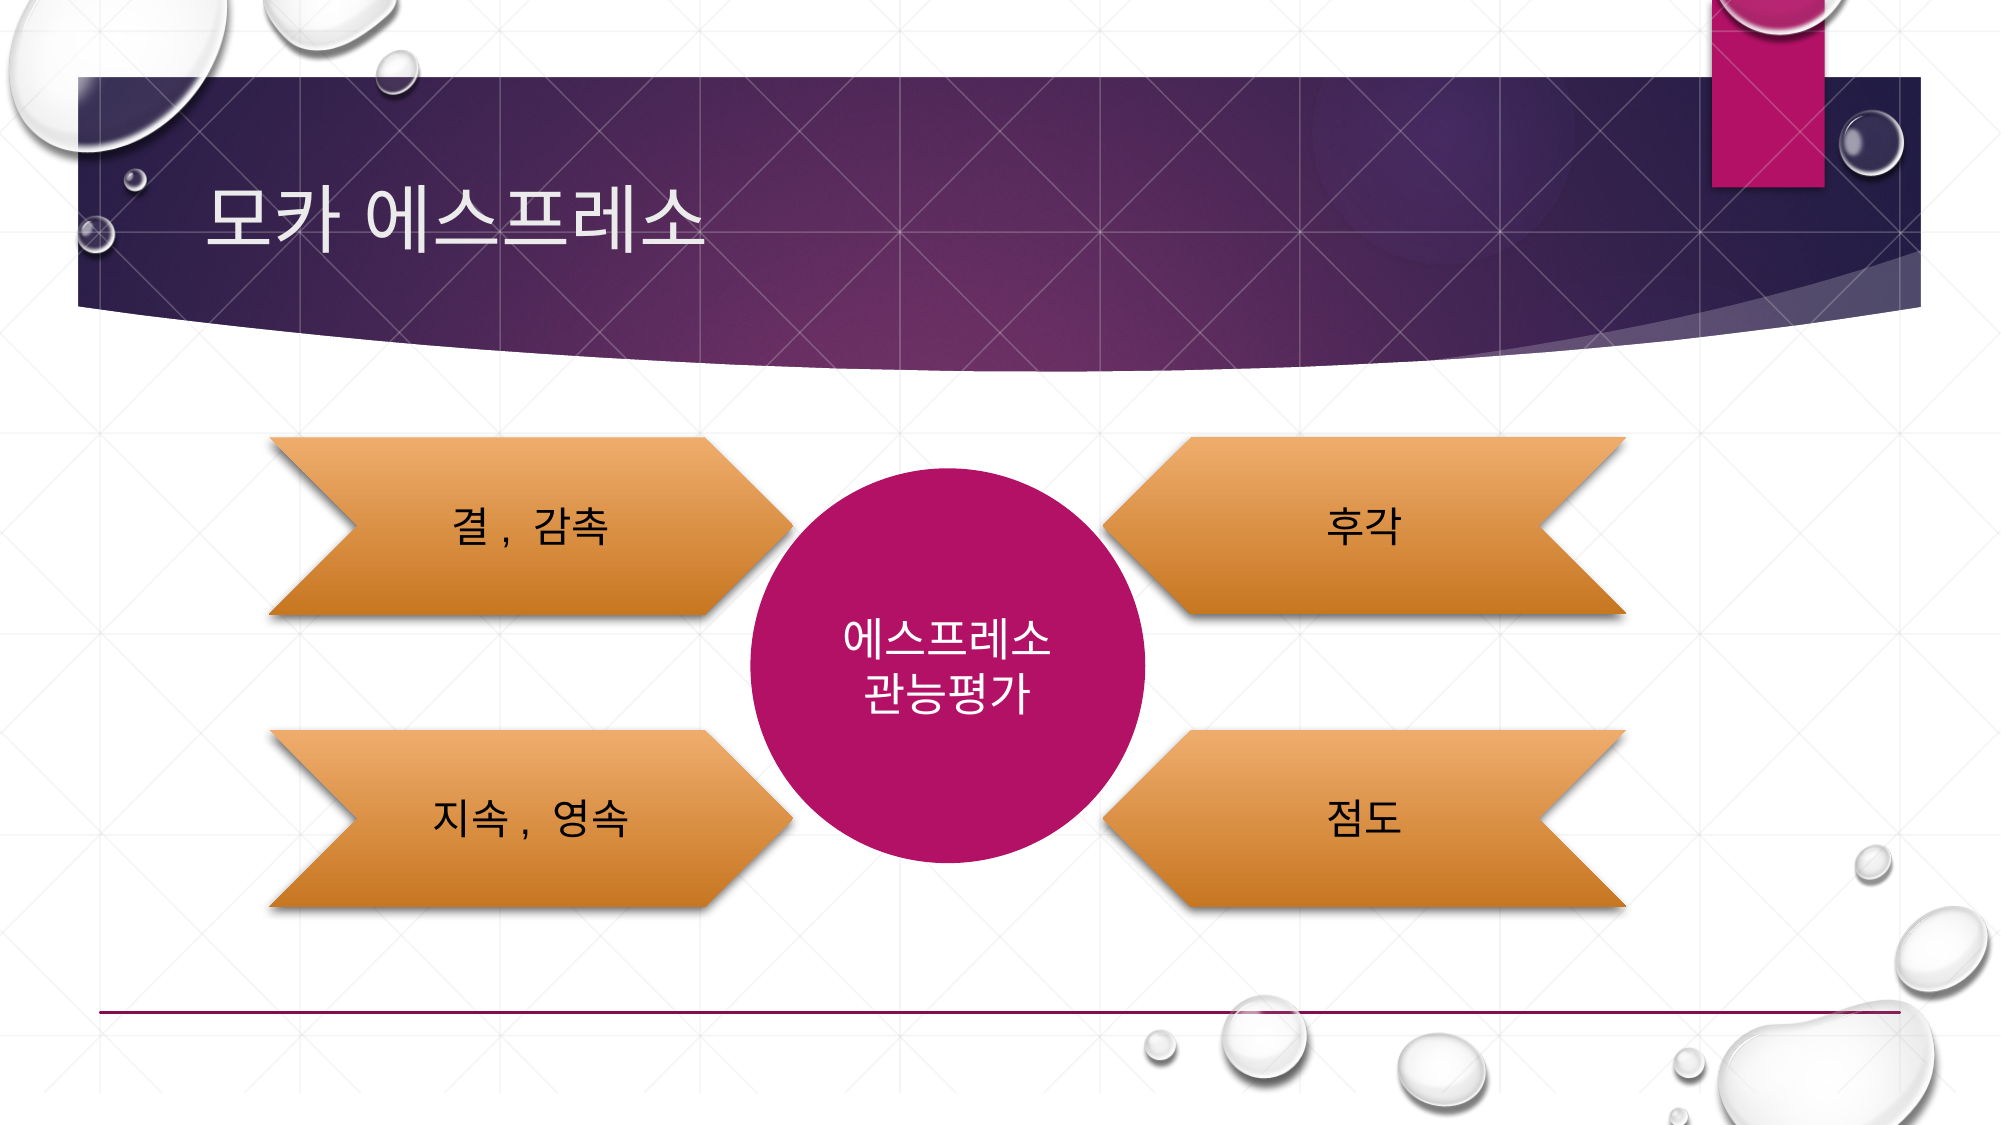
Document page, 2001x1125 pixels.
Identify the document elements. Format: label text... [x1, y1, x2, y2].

picture [0, 0, 2000, 1125]
text_box 점도 [1102, 729, 1627, 907]
text_box 후각 [1102, 437, 1627, 615]
text_box 에스프레소 관능평가 [750, 468, 1146, 864]
text_box 결, 감촉 [269, 437, 794, 615]
title 모카 에스프레소 [189, 159, 1627, 276]
text_box 지속, 영속 [269, 729, 794, 907]
